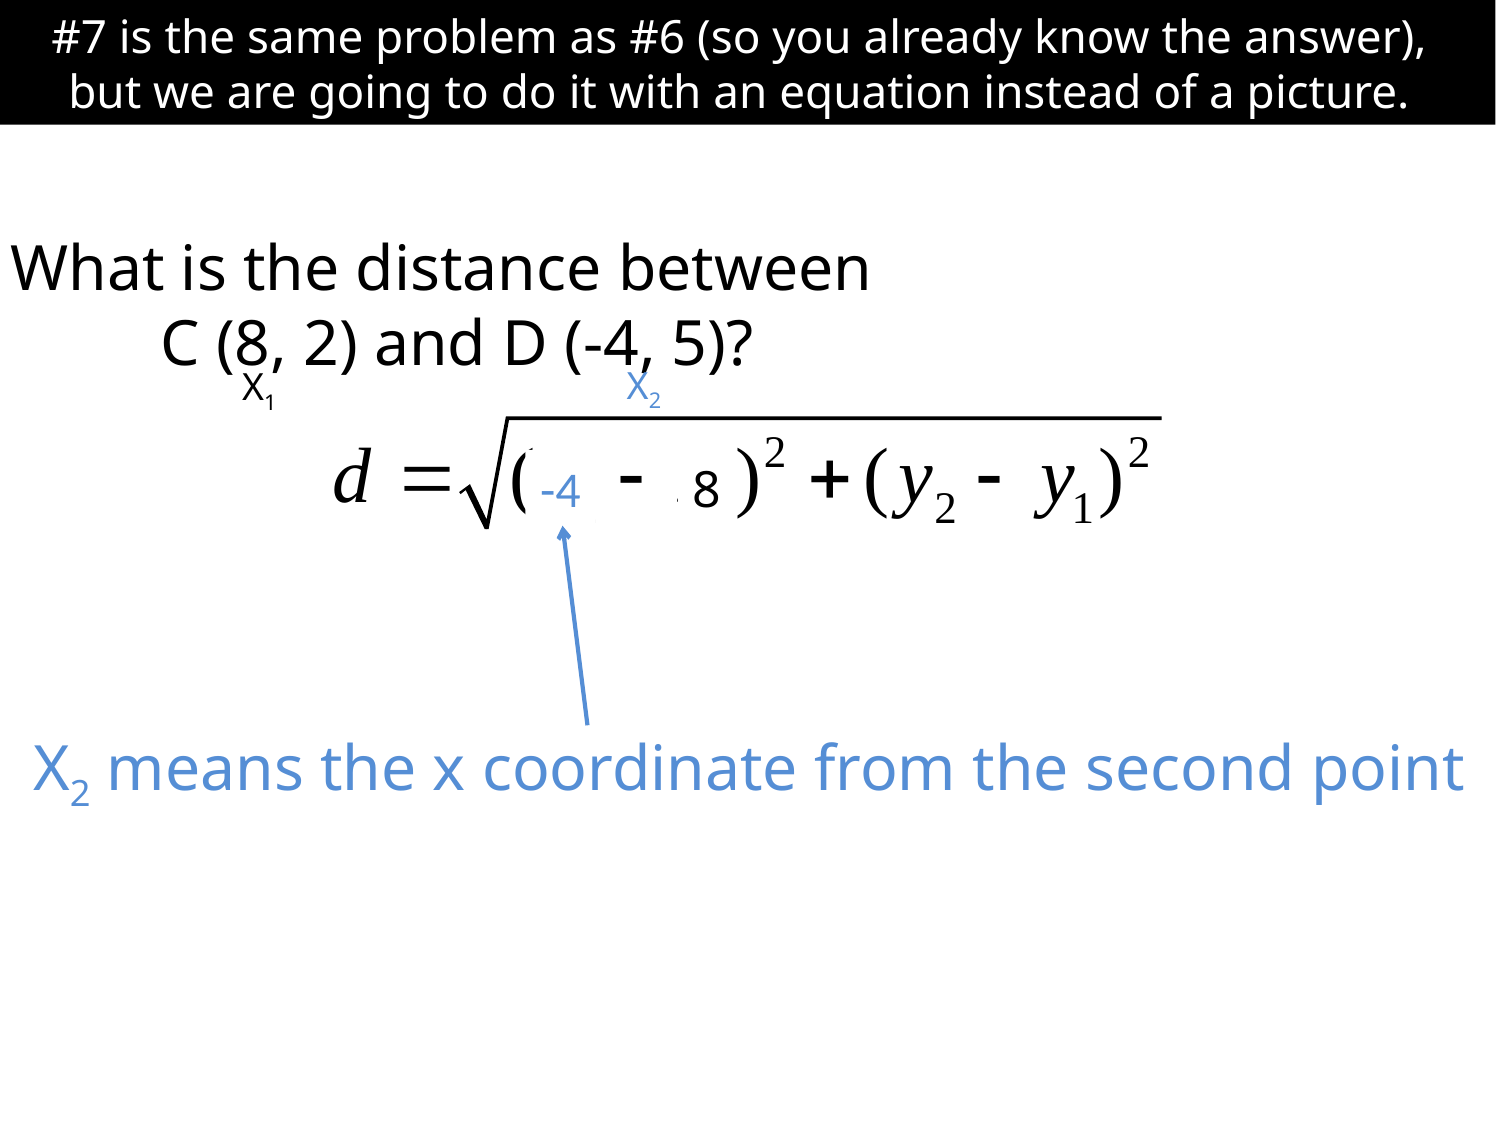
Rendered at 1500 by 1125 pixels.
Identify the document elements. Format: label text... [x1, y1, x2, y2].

text_box X1 [227, 355, 292, 422]
text_box X2 means the x coordinate from the second point [0, 720, 1500, 821]
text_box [320, 399, 1180, 759]
text_box X2 [611, 354, 677, 398]
text_box #7 is the same problem as #6 (so you already know the answer), but we are going to do it with an equation instead of a picture. [0, 0, 1496, 125]
text_box What is the distance between C (8, 2) and D (-4, 5)? [0, 220, 1496, 386]
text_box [562, 525, 588, 726]
